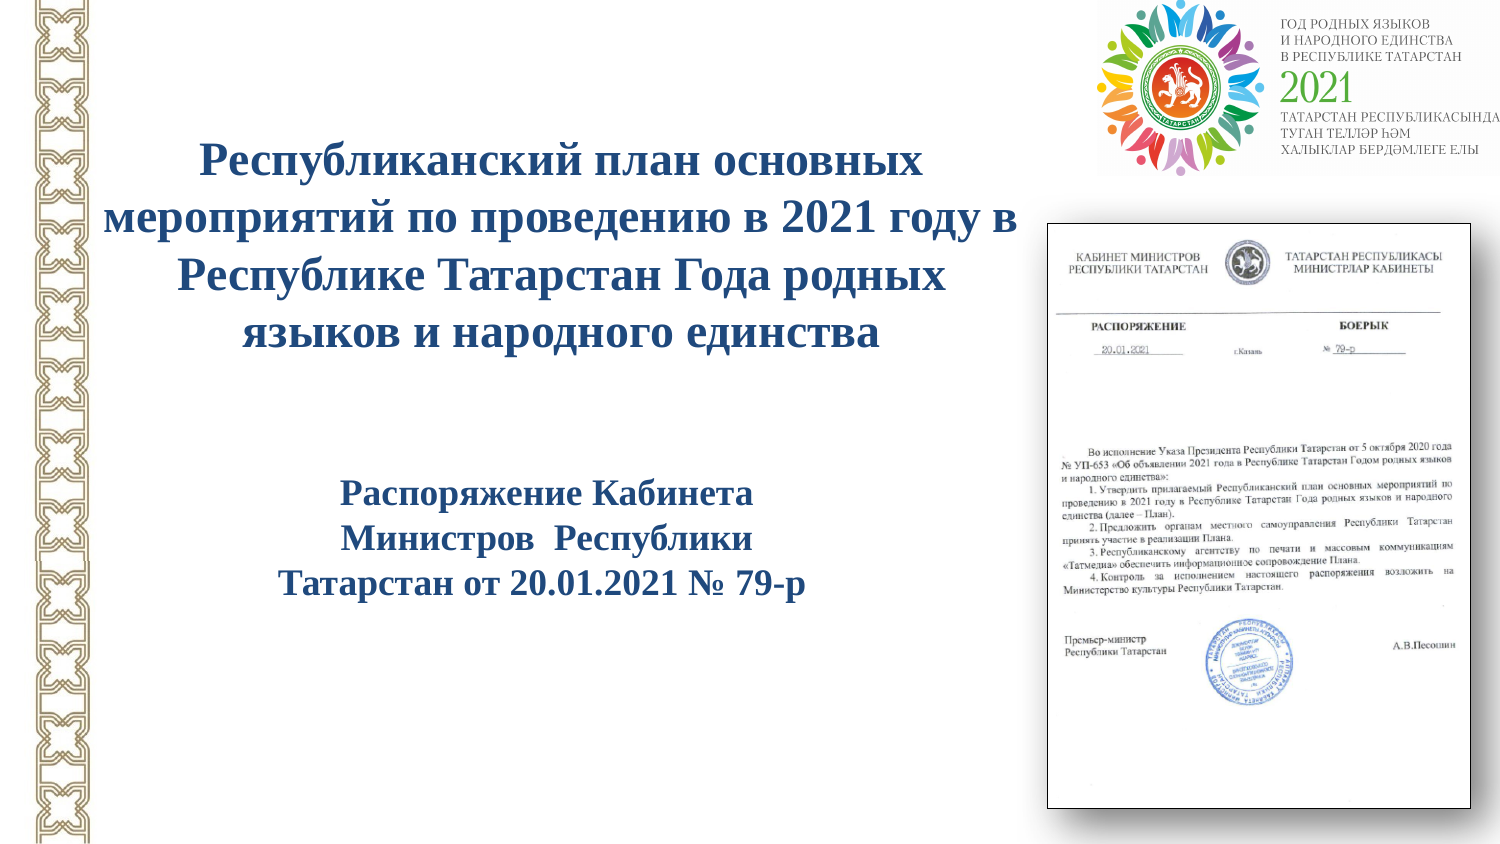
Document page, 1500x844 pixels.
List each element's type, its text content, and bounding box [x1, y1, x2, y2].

text_box Республиканский план основных мероприятий по проведению в 2021 году в Республике Татарстан Года родных языков и народного единства [88, 119, 1037, 365]
picture [0, 0, 1500, 844]
text_box Распоряжение Кабинета Министров Республики Татарстан от 20.01.2021 № 79-р [242, 460, 852, 611]
text_box [1037, 180, 1413, 234]
text_box [53, 180, 88, 271]
